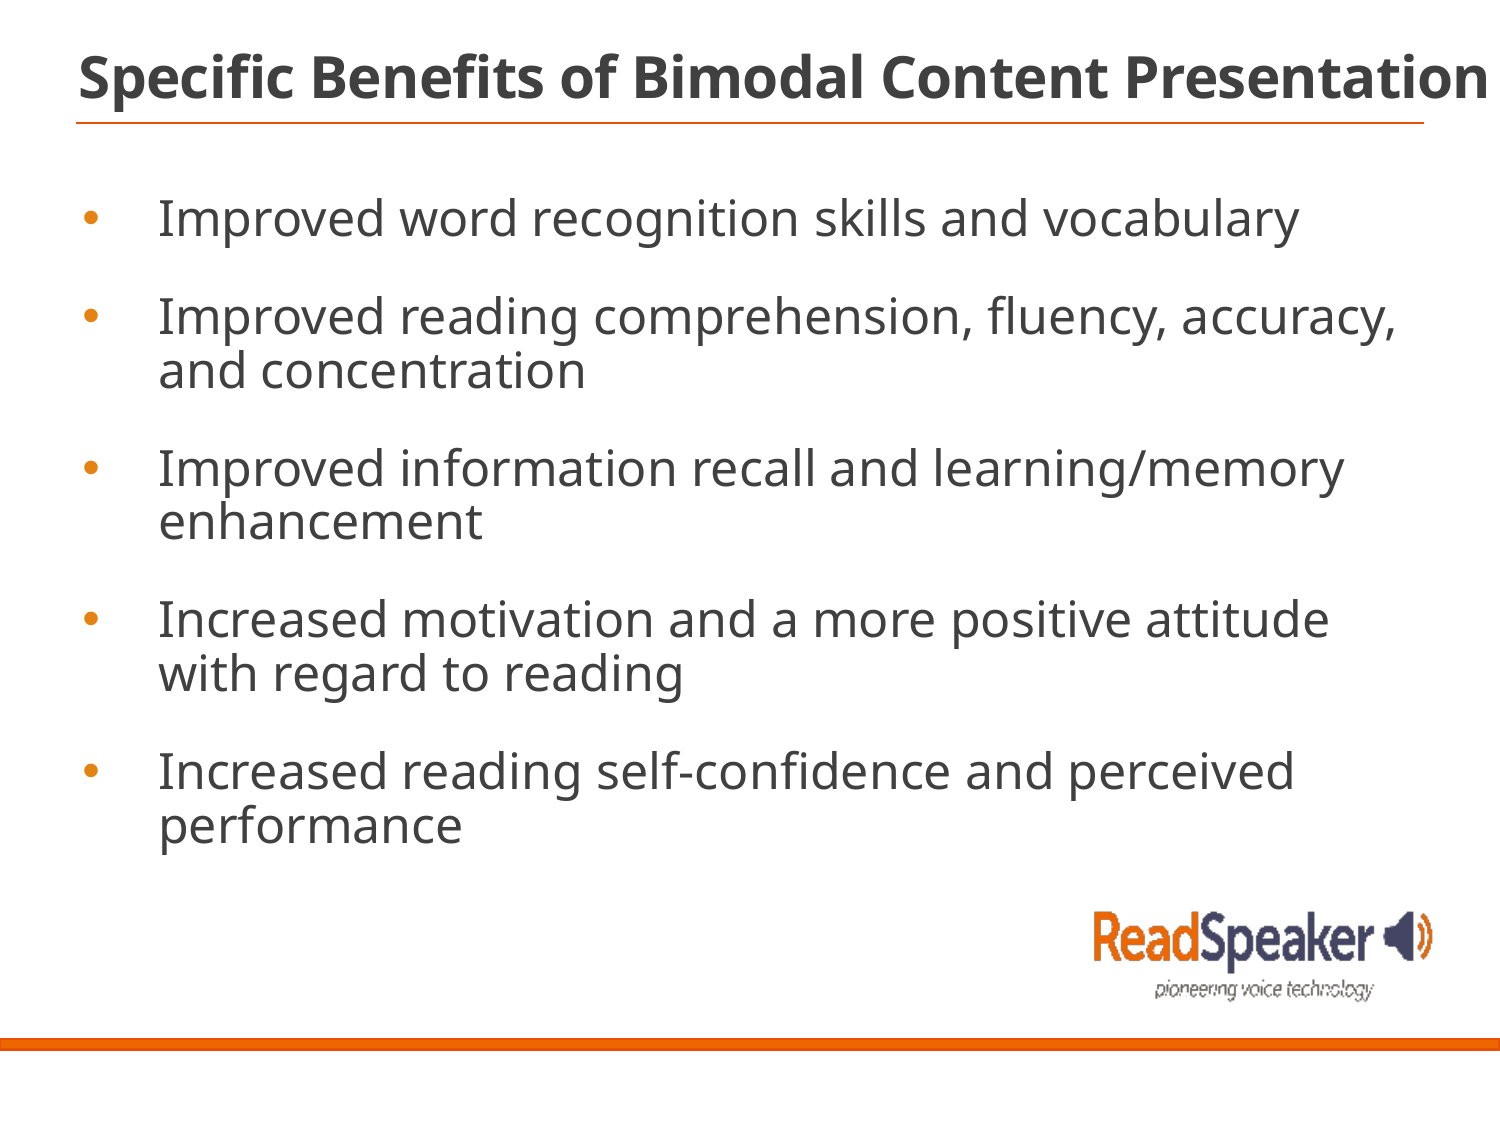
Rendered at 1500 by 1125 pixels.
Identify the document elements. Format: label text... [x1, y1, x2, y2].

picture [1068, 890, 1459, 1010]
list Improved word recognition skills and vocabulary Improved reading comprehension, fluency, accuracy, and concentration Improved information recall and learning/memory enhancement Increased motivation and a more positive attitude with regard to reading Increased reading self-confidence and perceived performance [82, 185, 1446, 940]
title Specific Benefits of Bimodal Content Presentation [63, 20, 1500, 118]
